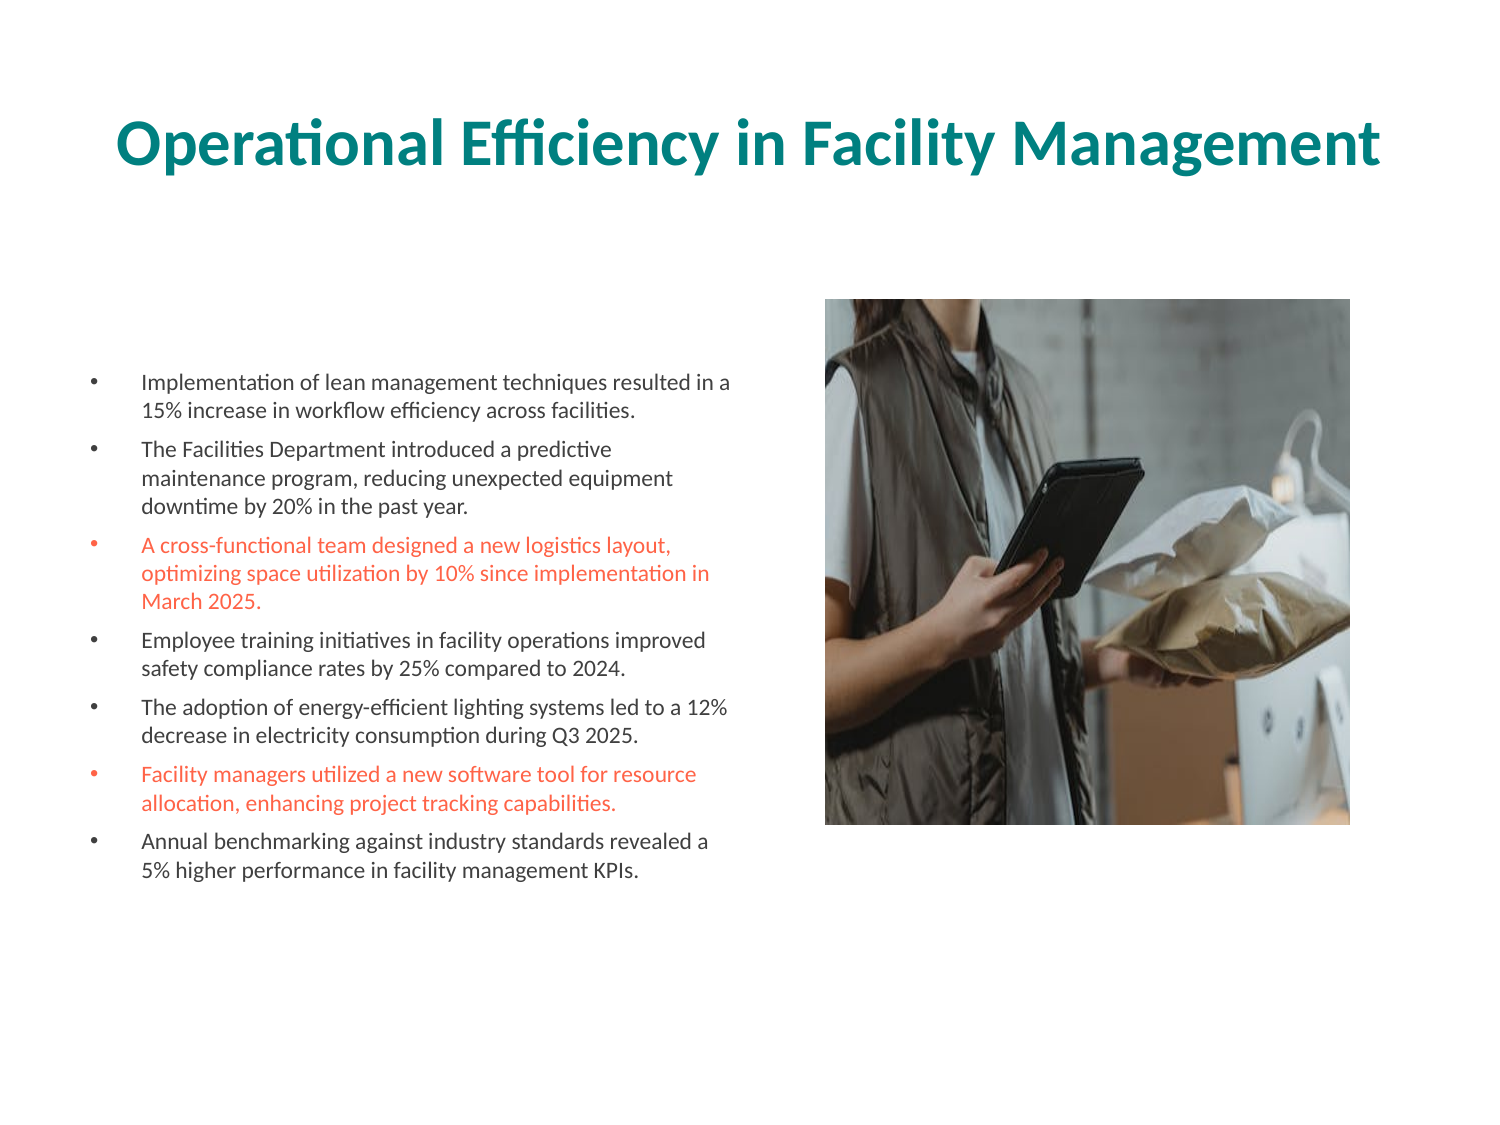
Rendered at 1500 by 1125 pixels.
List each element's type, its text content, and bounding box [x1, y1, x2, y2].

list Implementation of lean management techniques resulted in a 15% increase in workflow efficiency across facilities. The Facilities Department introduced a predictive maintenance program, reducing unexpected equipment downtime by 20% in the past year. A cross-functional team designed a new logistics layout, optimizing space utilization by 10% since implementation in March 2025. Employee training initiatives in facility operations improved safety compliance rates by 25% compared to 2024. The adoption of energy-efficient lighting systems led to a 12% decrease in electricity consumption during Q3 2025. Facility managers utilized a new software tool for resource allocation, enhancing project tracking capabilities. Annual benchmarking against industry standards revealed a 5% higher performance in facility management KPIs. [75, 298, 750, 899]
title Operational Efficiency in Facility Management [75, 45, 1425, 233]
picture [824, 299, 1351, 826]
